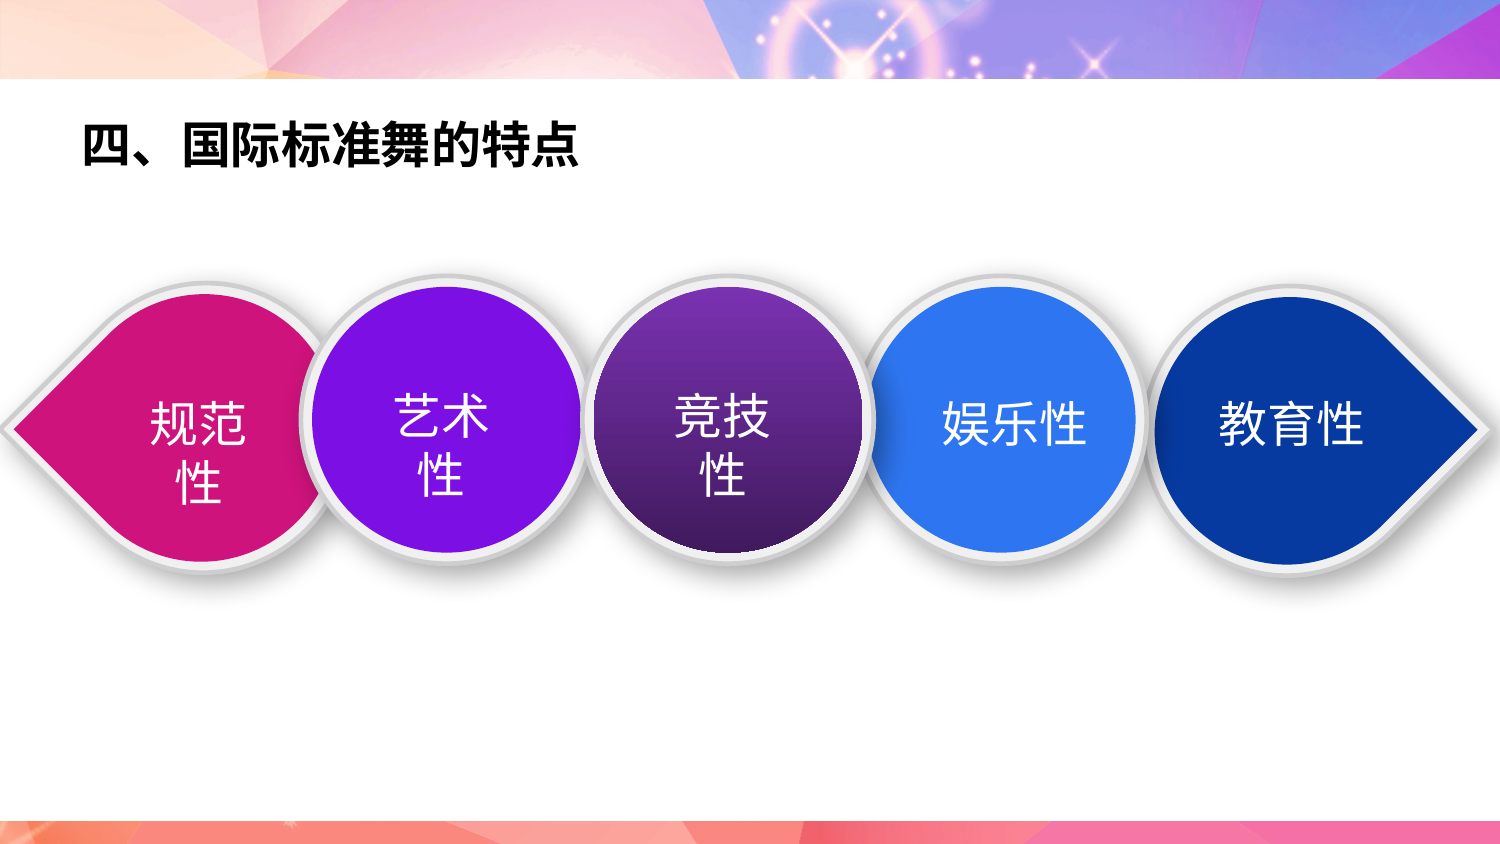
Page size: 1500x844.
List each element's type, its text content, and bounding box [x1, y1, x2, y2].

picture [0, 821, 1500, 844]
text_box 四、国际标准舞的特点 [65, 90, 817, 181]
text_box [582, 275, 874, 564]
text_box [300, 275, 582, 564]
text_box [874, 275, 1147, 564]
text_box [59, 283, 351, 572]
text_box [1142, 286, 1435, 575]
picture [0, 0, 1500, 79]
